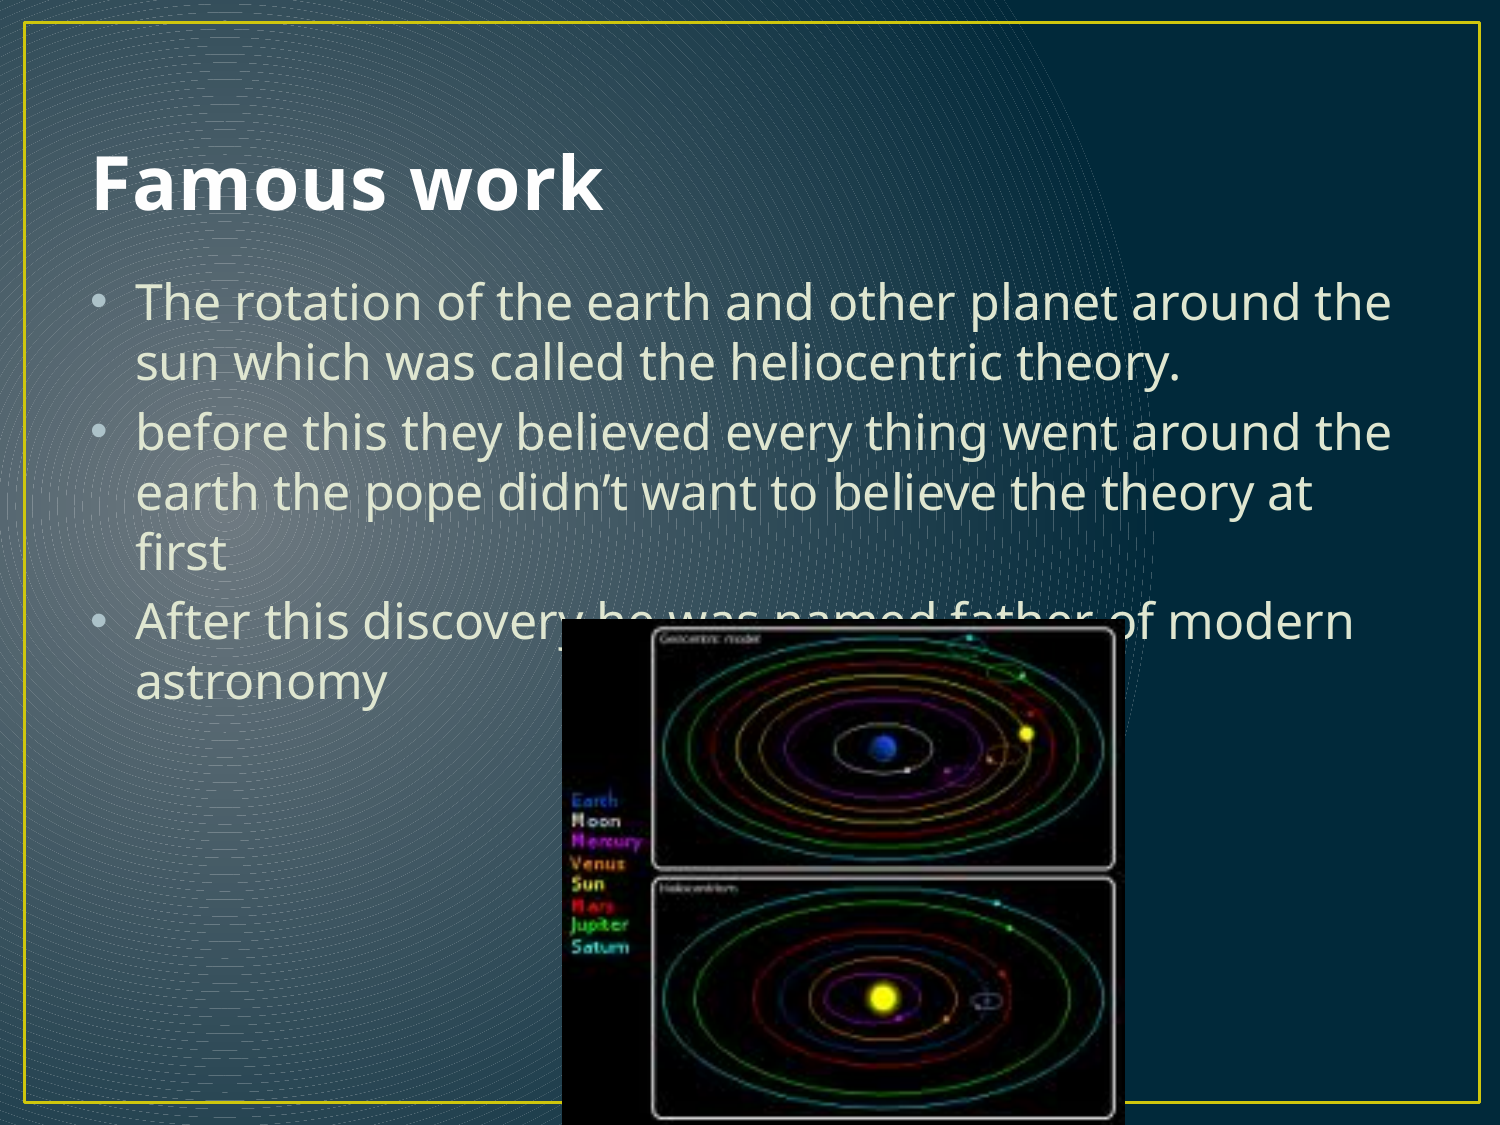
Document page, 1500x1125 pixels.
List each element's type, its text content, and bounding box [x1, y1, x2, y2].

list The rotation of the earth and other planet around the sun which was called the heliocentric theory. before this they believed every thing went around the earth the pope didn’t want to believe the theory at first After this discovery he was named father of modern astronomy [75, 262, 1425, 1005]
title Famous work [75, 45, 1425, 233]
picture [562, 618, 1126, 1125]
